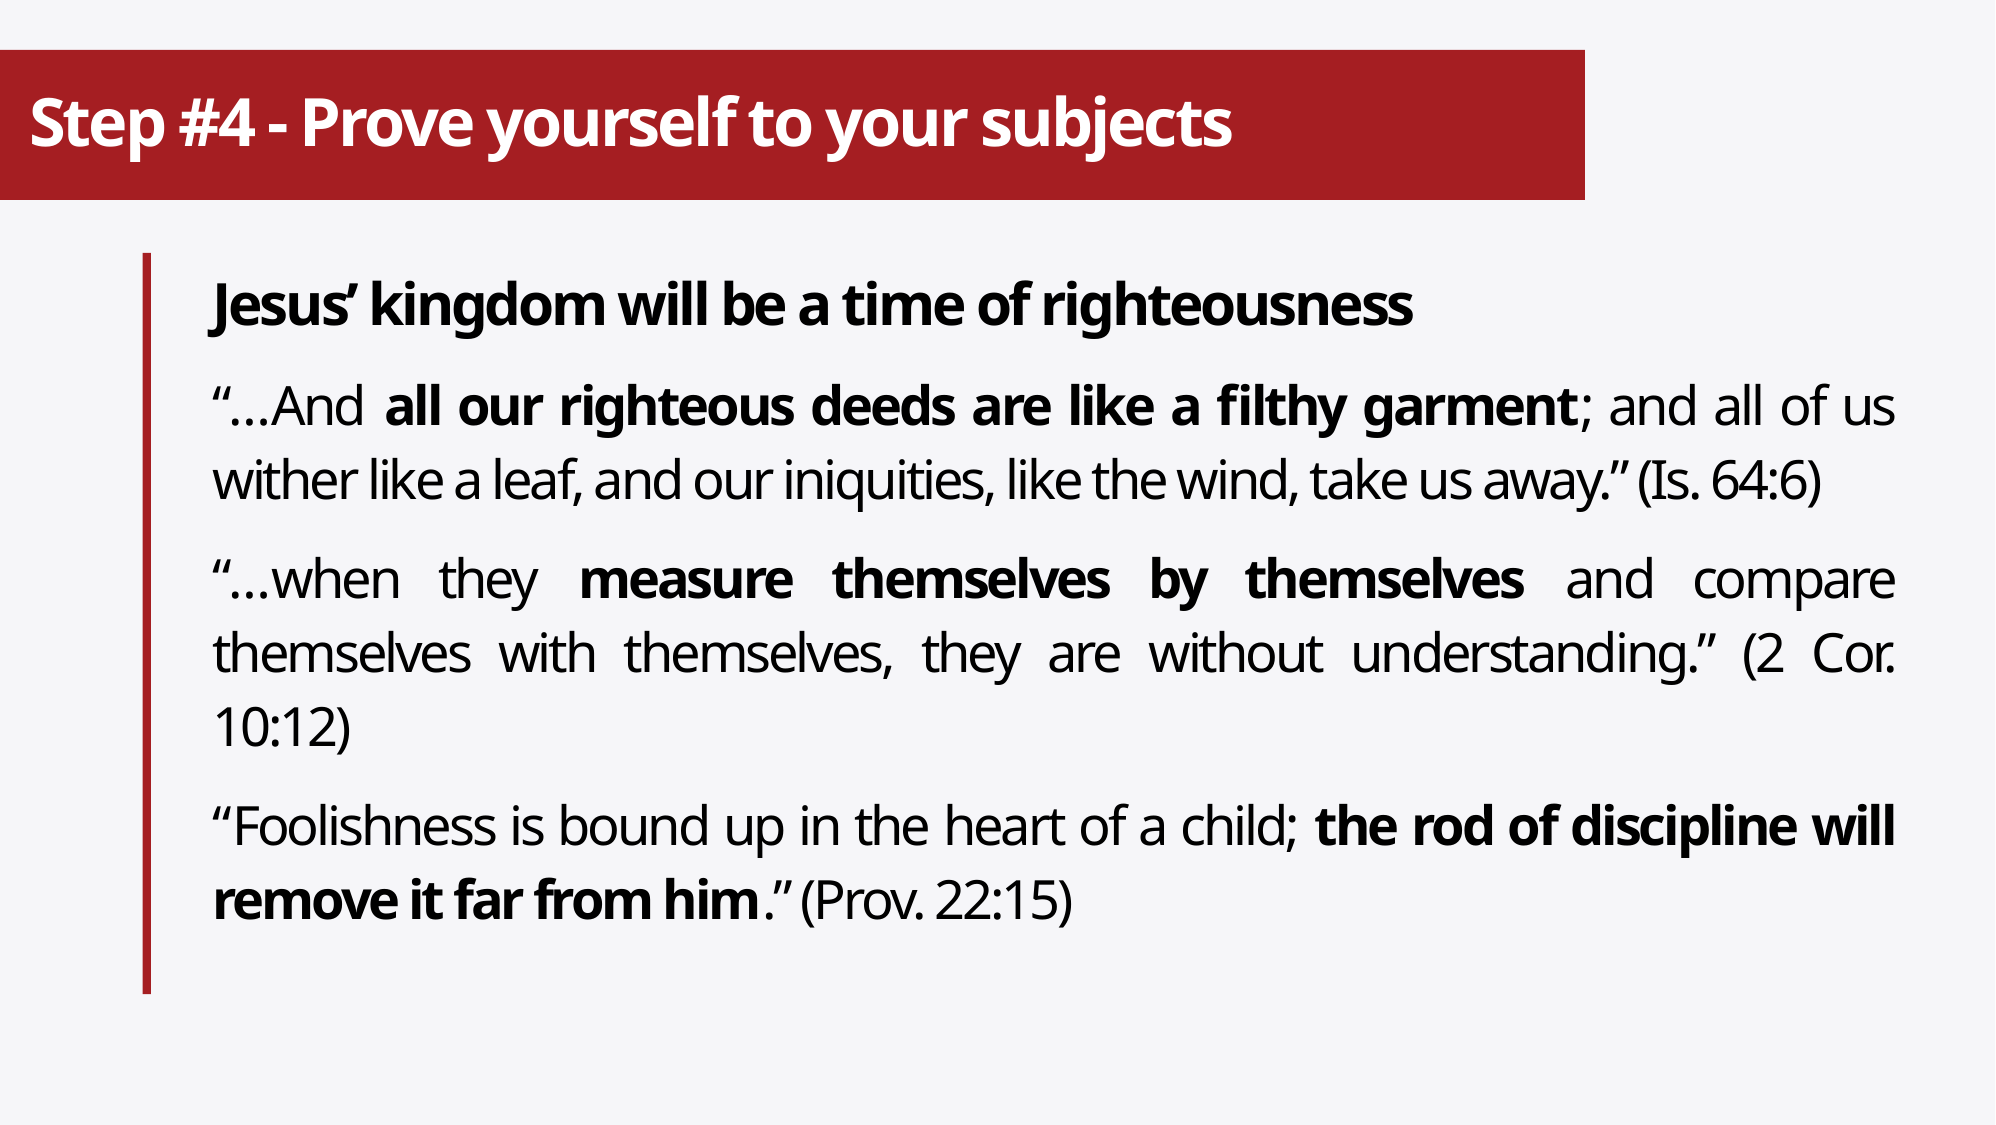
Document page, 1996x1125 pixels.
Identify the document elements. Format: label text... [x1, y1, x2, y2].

title Step #4 - Prove yourself to your subjects [14, 62, 1810, 188]
subtitle Jesus’ kingdom will be a time of righteousness “…And all our righteous deeds are like a filthy garment; and all of us wither like a leaf, and our iniquities, like the wind, take us away.” (Is. 64:6) “…when they measure themselves by themselves and compare themselves with themselves, they are without understanding.” (2 Cor. 10:12) “Foolishness is bound up in the heart of a child; the rod of discipline will remove it far from him.” (Prov. 22:15) [197, 249, 1910, 1000]
